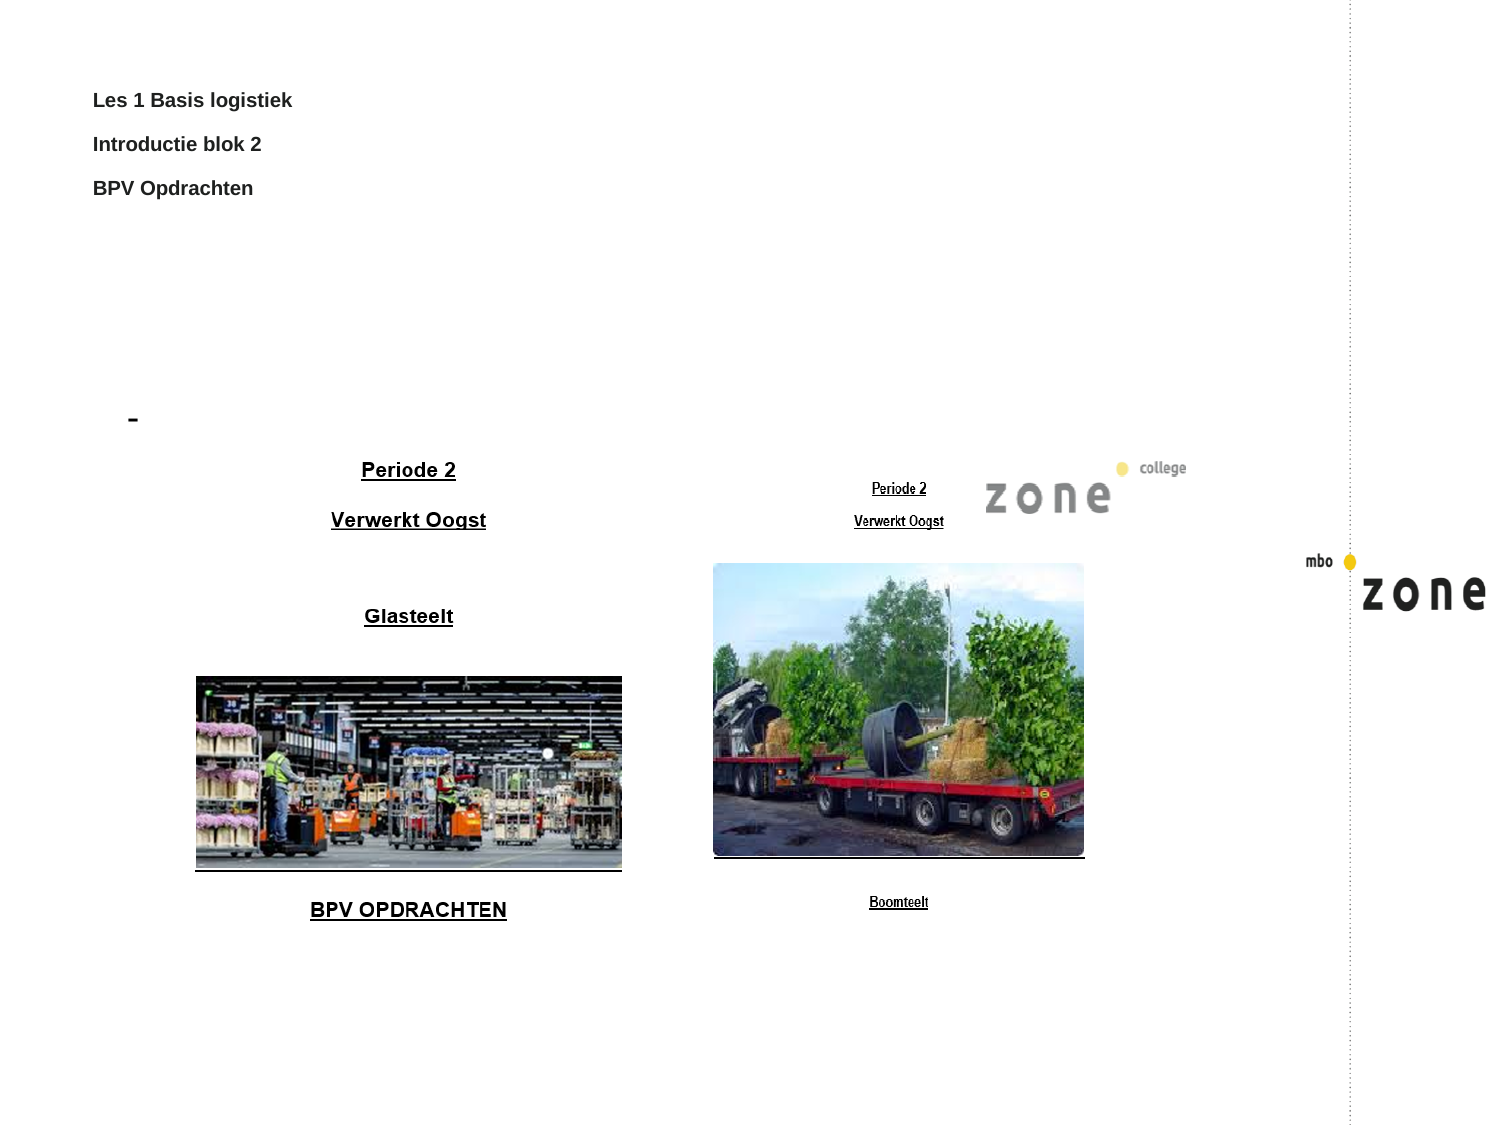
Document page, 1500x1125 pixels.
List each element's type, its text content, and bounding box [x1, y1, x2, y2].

text_box - [112, 385, 1248, 445]
title Les 1 Basis logistiek Introductie blok 2 BPV Opdrachten [93, 89, 1471, 267]
picture [1197, 0, 1500, 1125]
picture [111, 426, 1196, 935]
